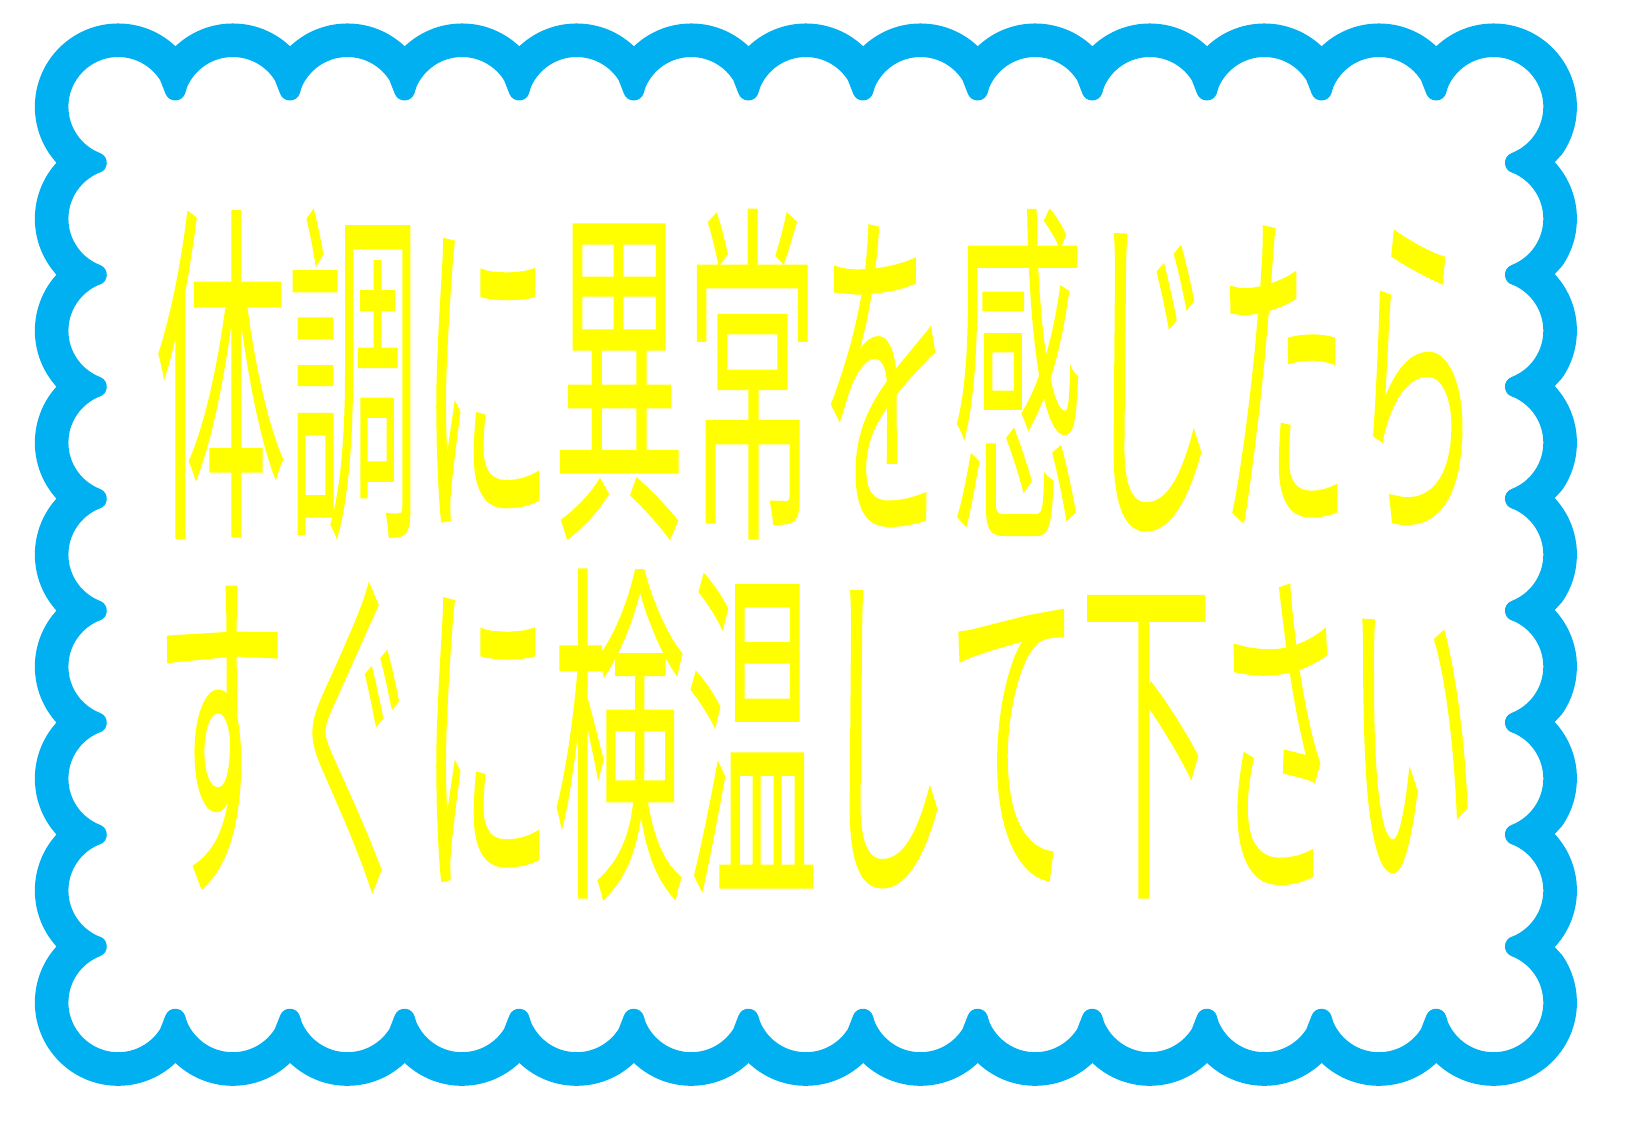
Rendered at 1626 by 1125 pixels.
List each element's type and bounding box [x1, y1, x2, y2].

text_box [43, 31, 1569, 1078]
